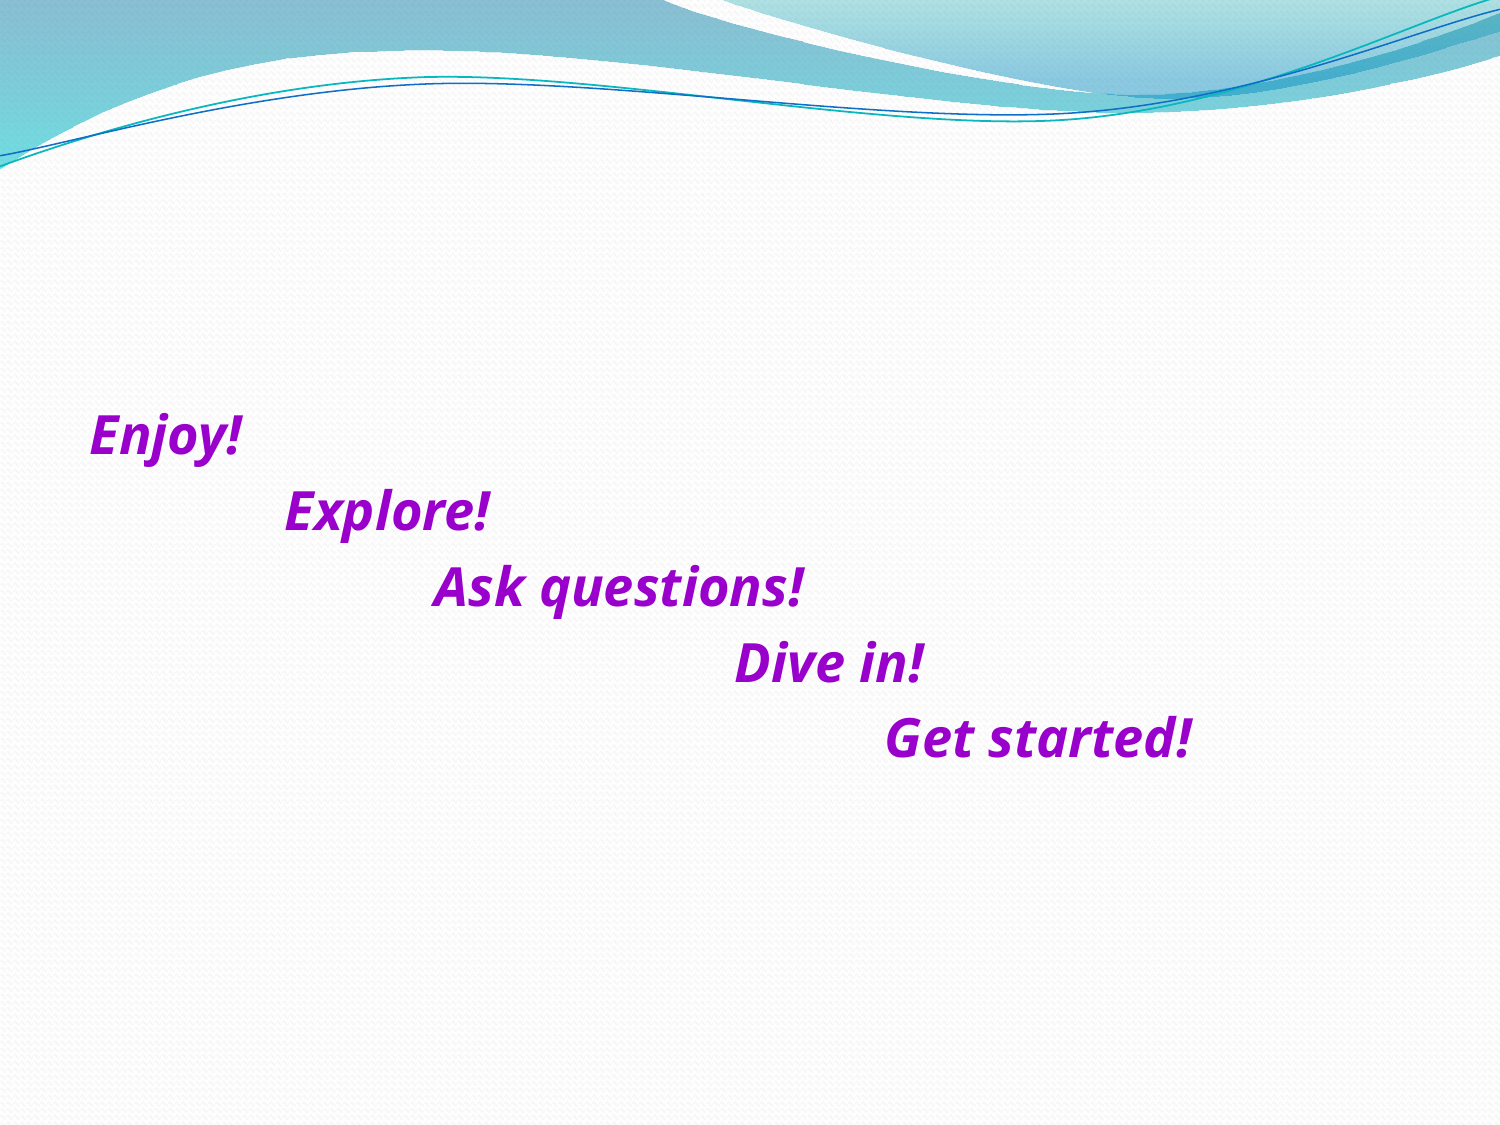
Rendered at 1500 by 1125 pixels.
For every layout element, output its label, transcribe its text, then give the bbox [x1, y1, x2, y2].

list Enjoy! Explore! Ask questions! Dive in! Get started! [75, 317, 1425, 1038]
